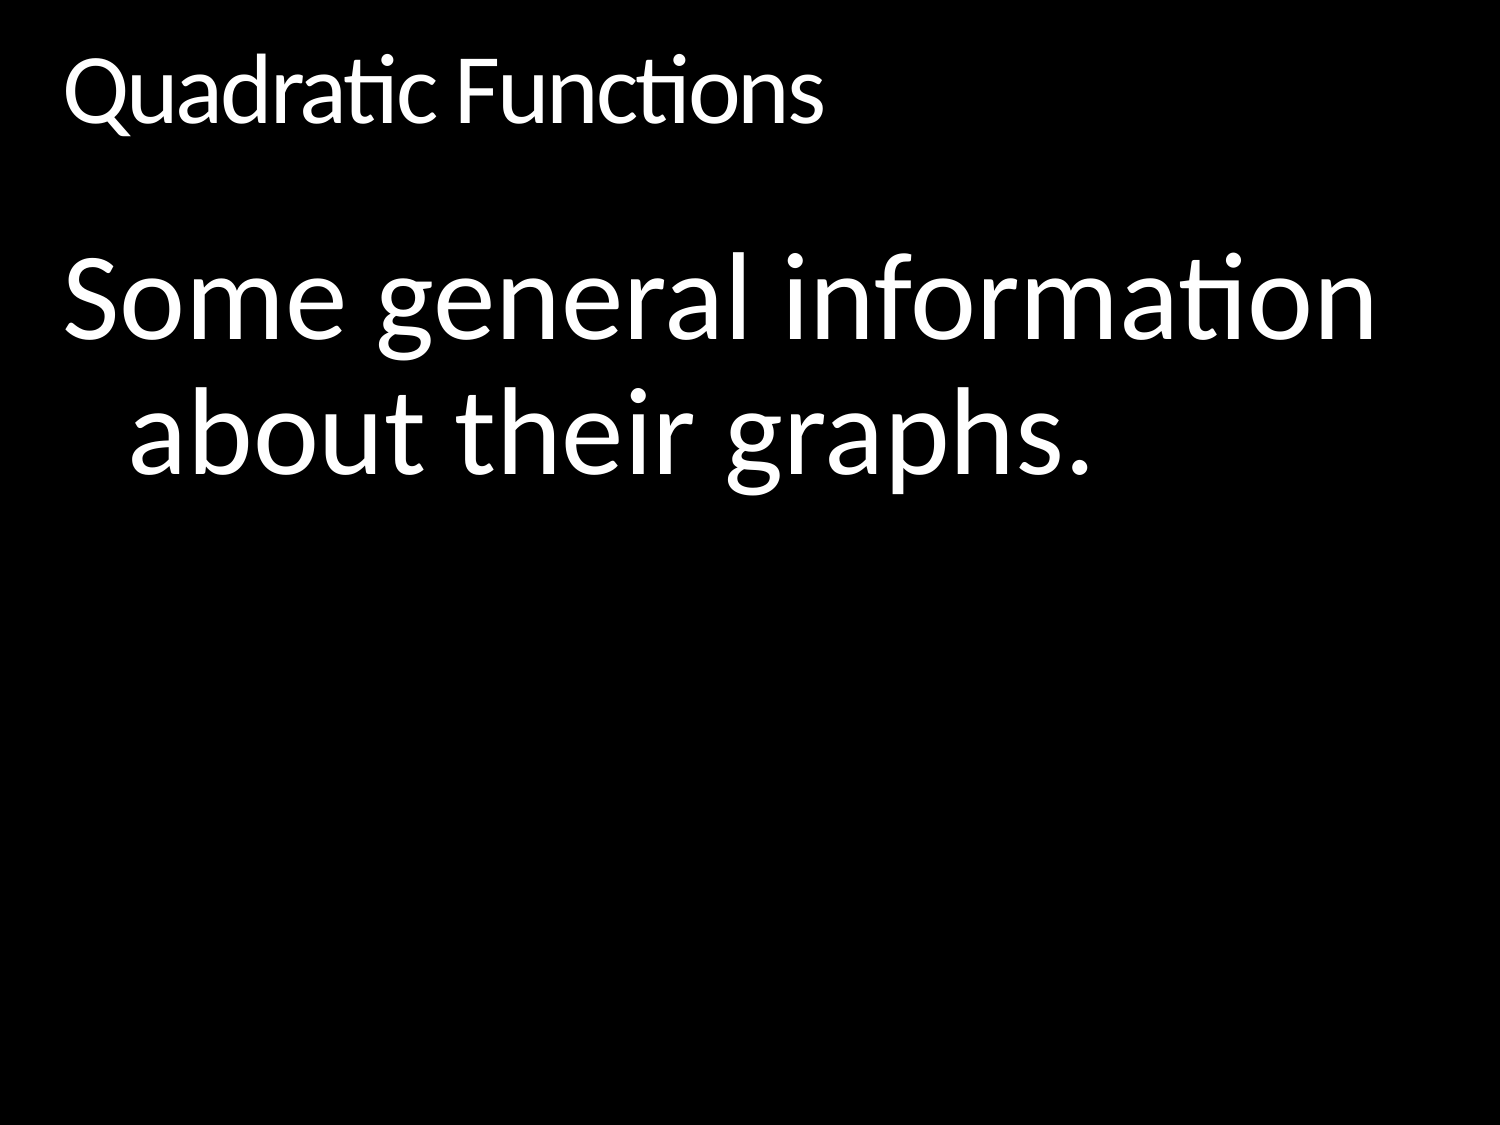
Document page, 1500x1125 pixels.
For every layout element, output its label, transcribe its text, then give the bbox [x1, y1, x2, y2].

list Some general information about their graphs. [62, 231, 1438, 505]
title Quadratic Functions [62, 37, 1438, 147]
